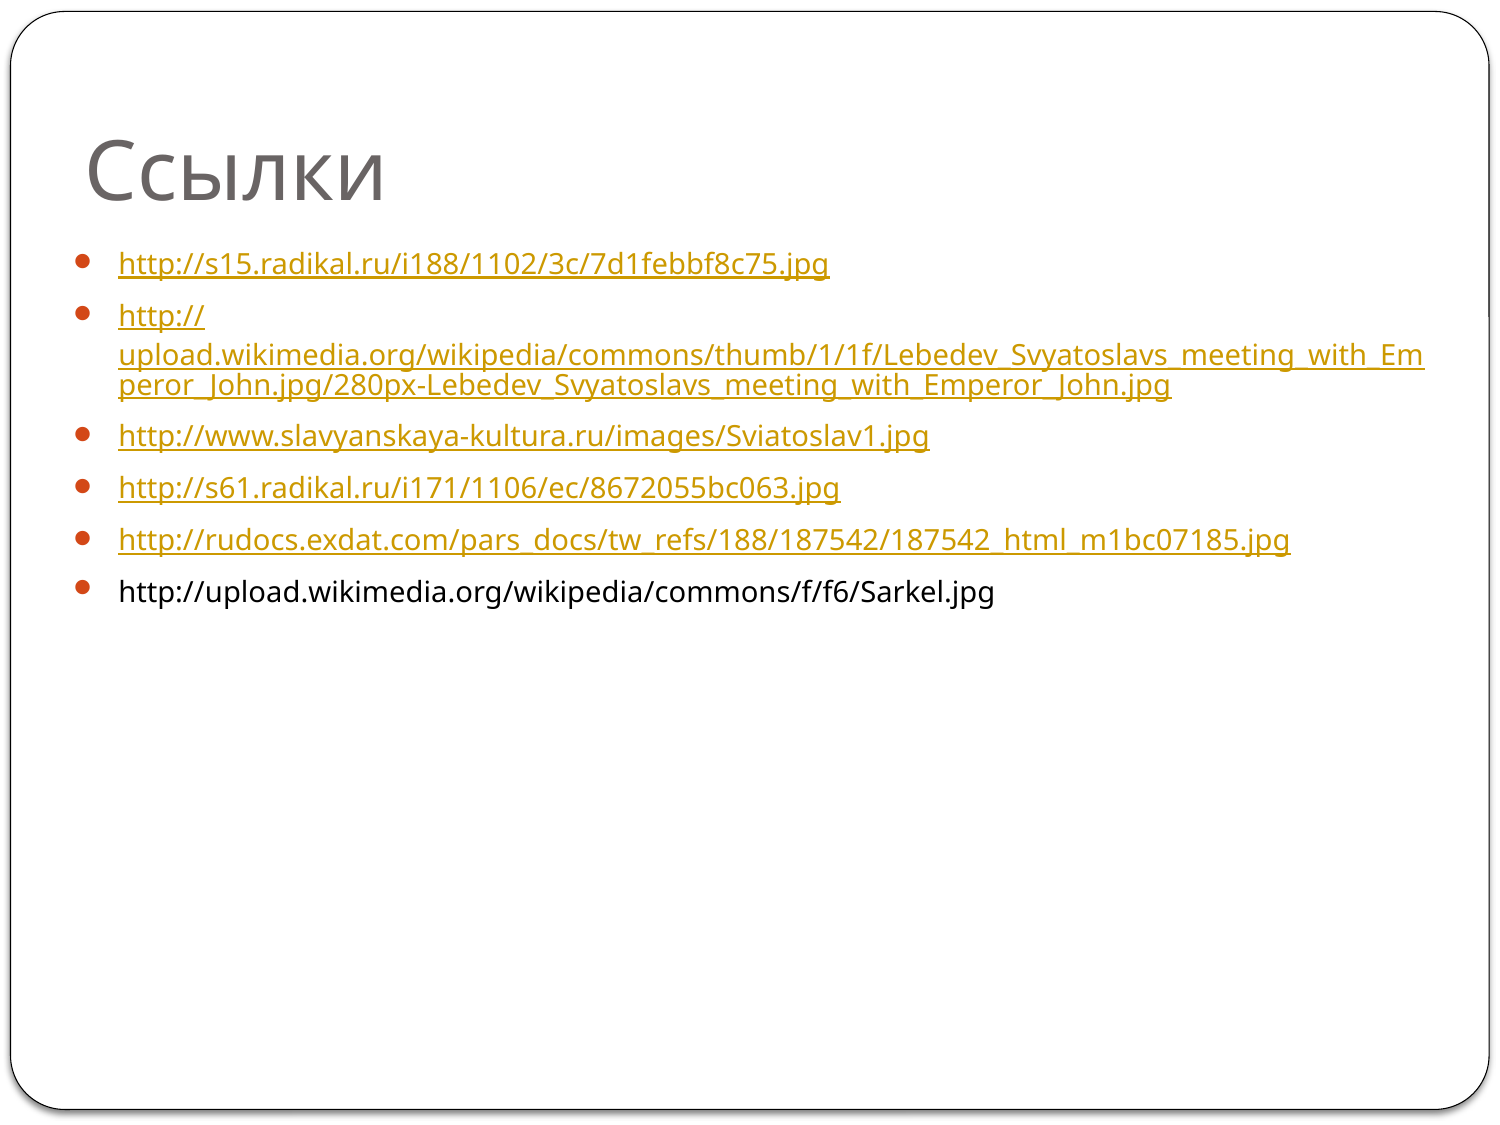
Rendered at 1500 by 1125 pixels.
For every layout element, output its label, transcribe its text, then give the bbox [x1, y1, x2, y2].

title Ссылки [70, 45, 1425, 233]
list http://s15.radikal.ru/i188/1102/3c/7d1febbf8c75.jpg http://upload.wikimedia.org/wikipedia/commons/thumb/1/1f/Lebedev_Svyatoslavs_meeting_with_Emperor_John.jpg/280px-Lebedev_Svyatoslavs_meeting_with_Emperor_John.jpg http://www.slavyanskaya-kultura.ru/images/Sviatoslav1.jpg http://s61.radikal.ru/i171/1106/ec/8672055bc063.jpg http://rudocs.exdat.com/pars_docs/tw_refs/188/187542/187542_html_m1bc07185.jpg http://upload.wikimedia.org/wikipedia/commons/f/f6/Sarkel.jpg [58, 237, 1454, 1079]
